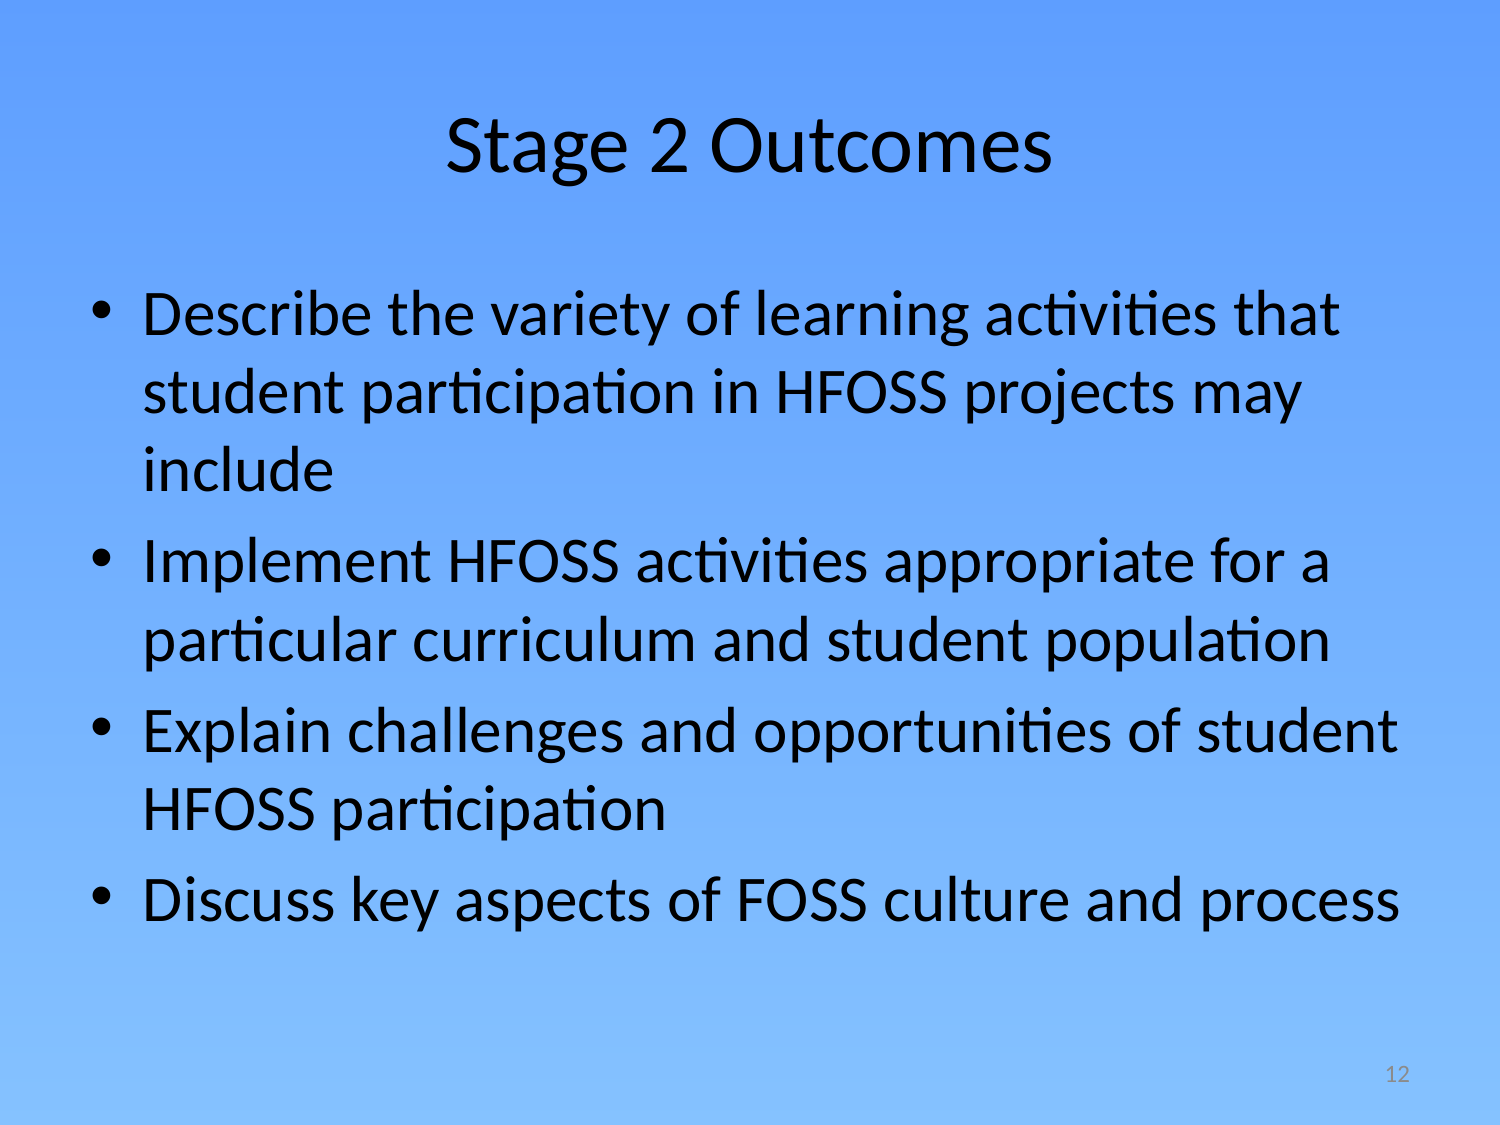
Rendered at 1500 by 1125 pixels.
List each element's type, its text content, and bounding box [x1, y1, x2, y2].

slide_number 12 [1074, 1042, 1425, 1103]
title Stage 2 Outcomes [74, 44, 1426, 233]
list Describe the variety of learning activities that student participation in HFOSS projects may include Implement HFOSS activities appropriate for a particular curriculum and student population Explain challenges and opportunities of student HFOSS participation Discuss key aspects of FOSS culture and process [74, 262, 1426, 1006]
